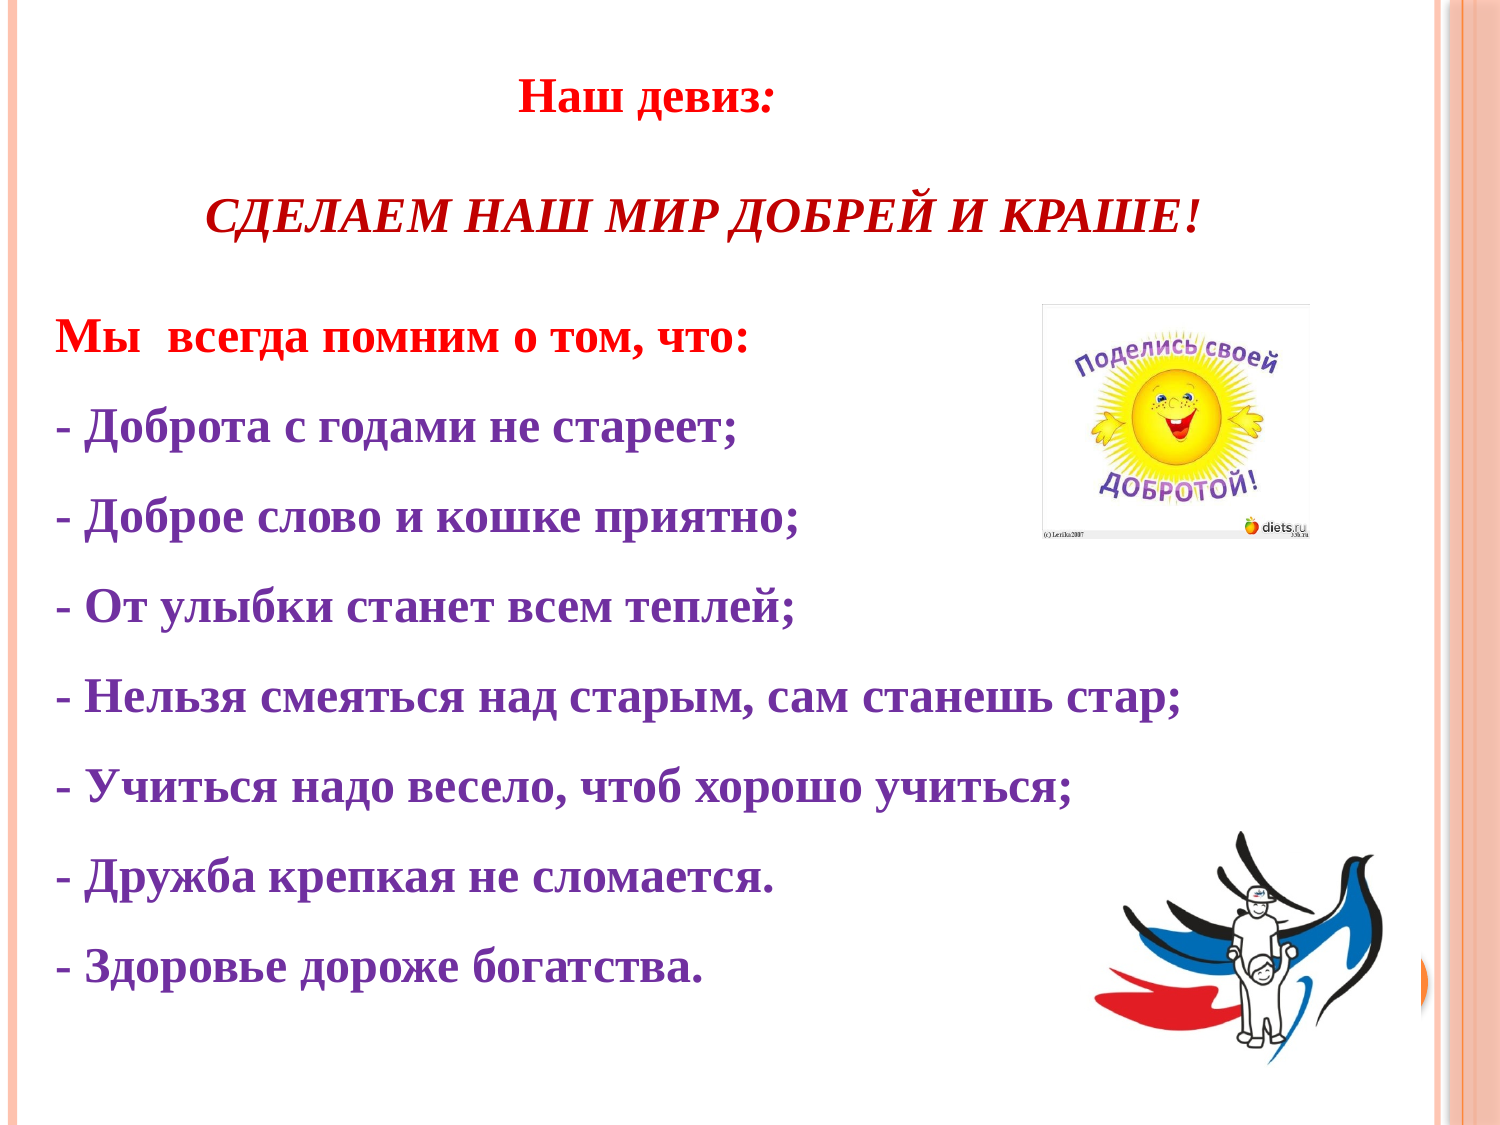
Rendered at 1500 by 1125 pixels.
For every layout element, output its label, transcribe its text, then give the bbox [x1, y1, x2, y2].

picture [1042, 304, 1310, 540]
picture [1077, 831, 1422, 1068]
text_box Наш девиз: СДЕЛАЕМ НАШ МИР ДОБРЕЙ И КРАШЕ! Мы всегда помним о том, что: - Доброта с годами не стареет; - Доброе слово и кошке приятно; - От улыбки станет всем теплей; - Нельзя смеяться над старым, сам станешь стар; - Учиться надо весело, чтоб хорошо учиться; - Дружба крепкая не сломается. - Здоровье дороже богатства. [41, 55, 1459, 1001]
